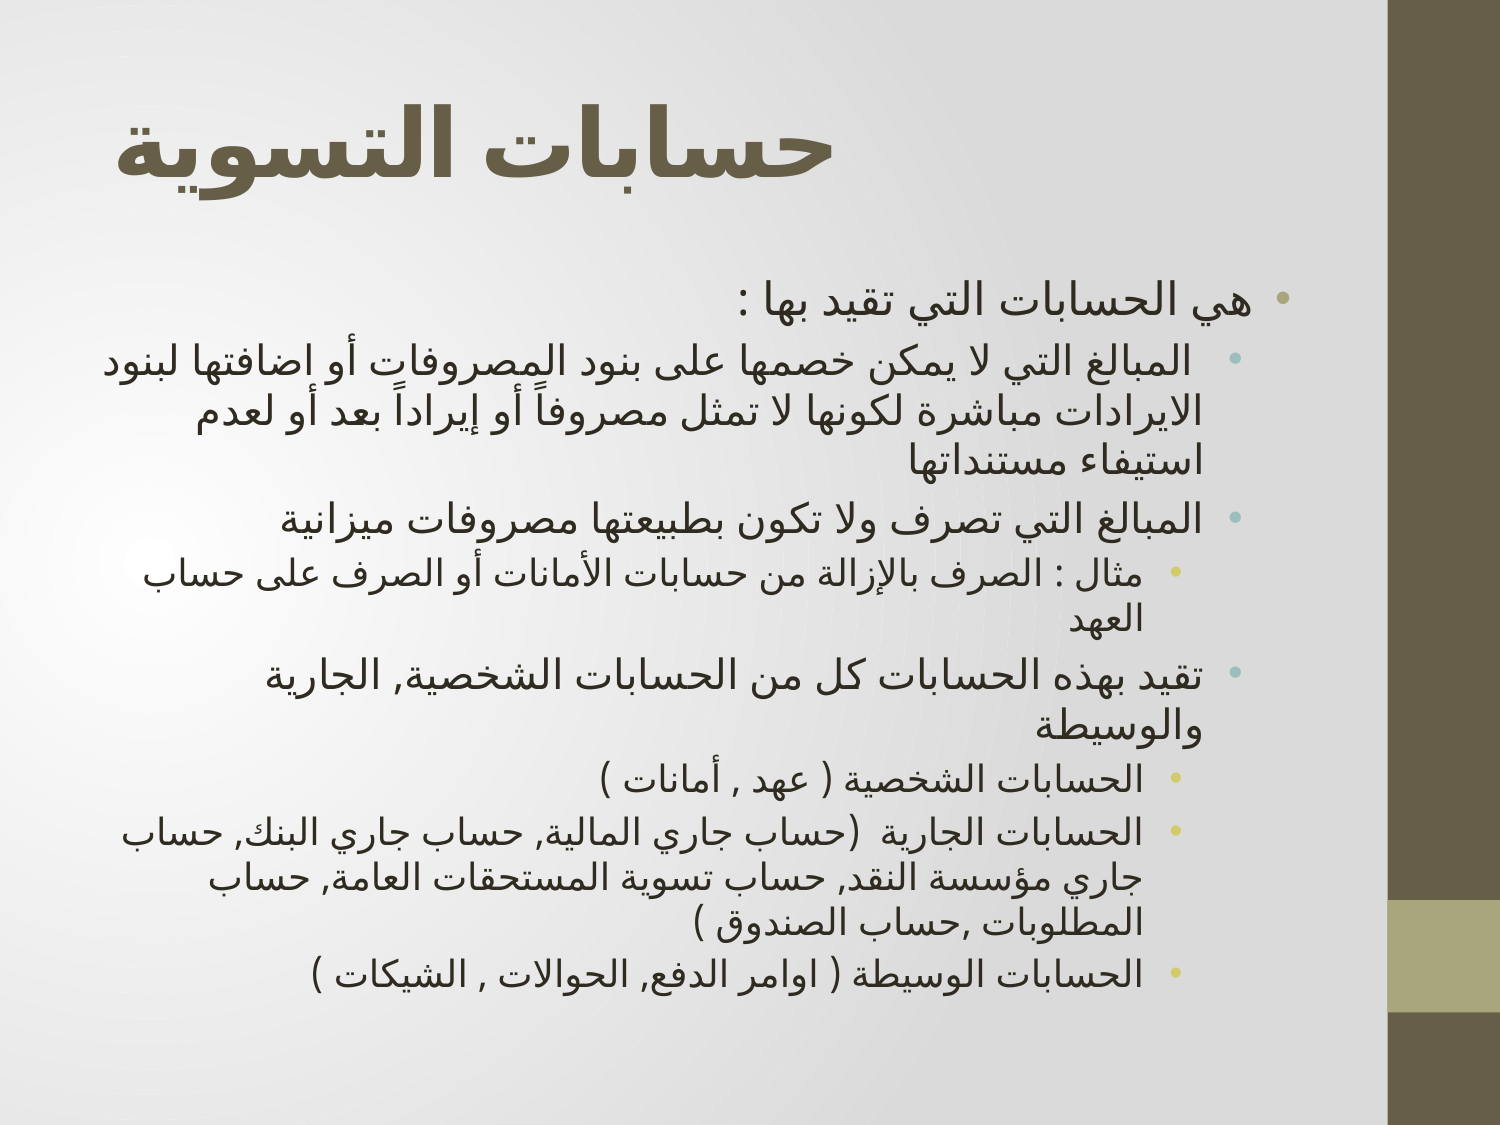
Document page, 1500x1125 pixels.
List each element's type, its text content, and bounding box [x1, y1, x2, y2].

title حسابات التسوية [75, 45, 1325, 233]
list هي الحسابات التي تقيد بها : المبالغ التي لا يمكن خصمها على بنود المصروفات أو اضافتها لبنود الايرادات مباشرة لكونها لا تمثل مصروفاً أو إيراداً بعد أو لعدم استيفاء مستنداتها المبالغ التي تصرف ولا تكون بطبيعتها مصروفات ميزانية مثال : الصرف بالإزالة من حسابات الأمانات أو الصرف على حساب العهد تقيد بهذه الحسابات كل من الحسابات الشخصية, الجارية والوسيطة الحسابات الشخصية ( عهد , أمانات ) الحسابات الجارية (حساب جاري المالية, حساب جاري البنك, حساب جاري مؤسسة النقد, حساب تسوية المستحقات العامة, حساب المطلوبات ,حساب الصندوق ) الحسابات الوسيطة ( اوامر الدفع, الحوالات , الشيكات ) [75, 262, 1325, 1050]
